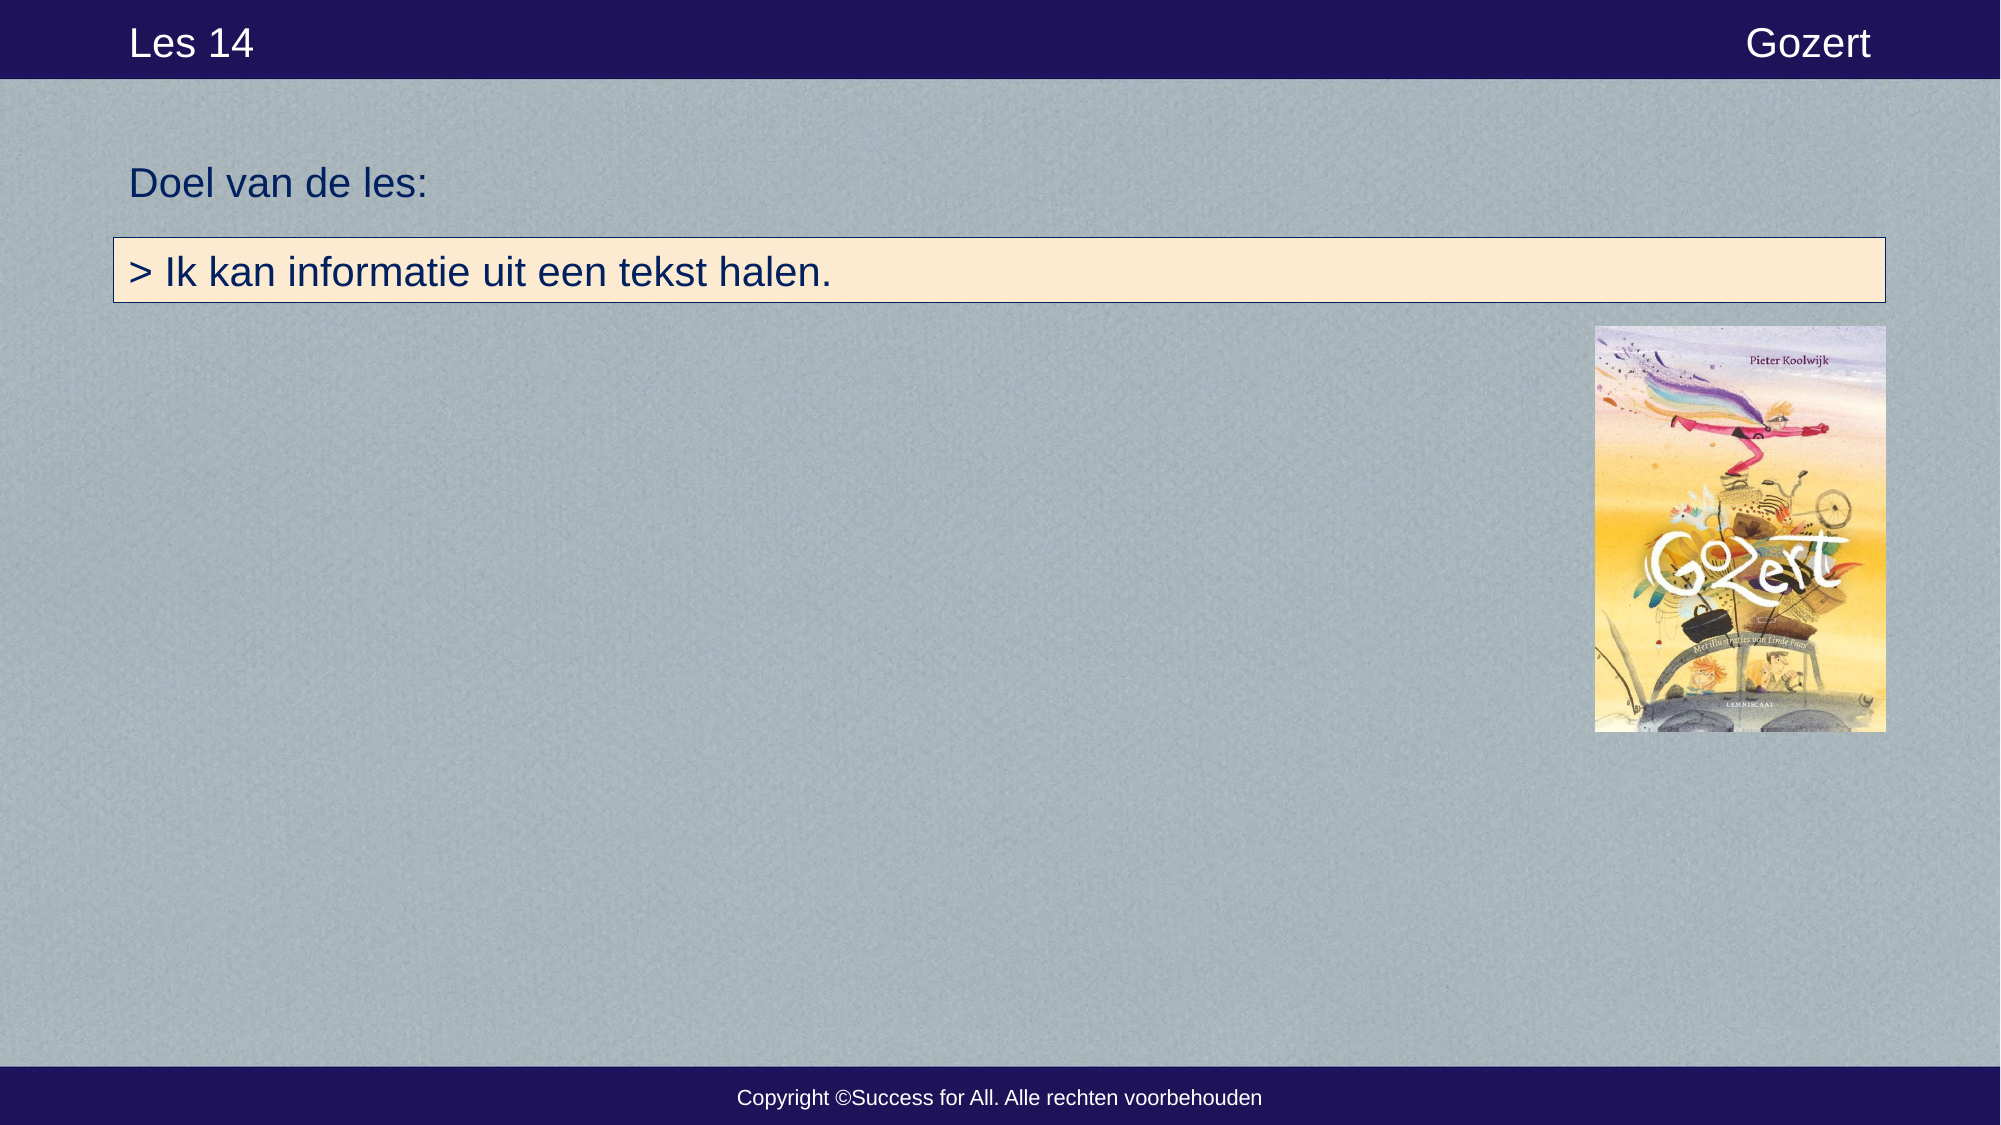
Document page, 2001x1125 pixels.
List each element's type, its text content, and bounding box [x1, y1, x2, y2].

text_box Les 14 [114, 8, 354, 73]
text_box Doel van de les: [113, 148, 1635, 214]
picture [0, 0, 2001, 1125]
text_box Gozert [999, 8, 1886, 73]
text_box > Ik kan informatie uit een tekst halen. [113, 237, 1886, 303]
text_box Copyright ©Success for All. Alle rechten voorbehouden [0, 1076, 2000, 1125]
